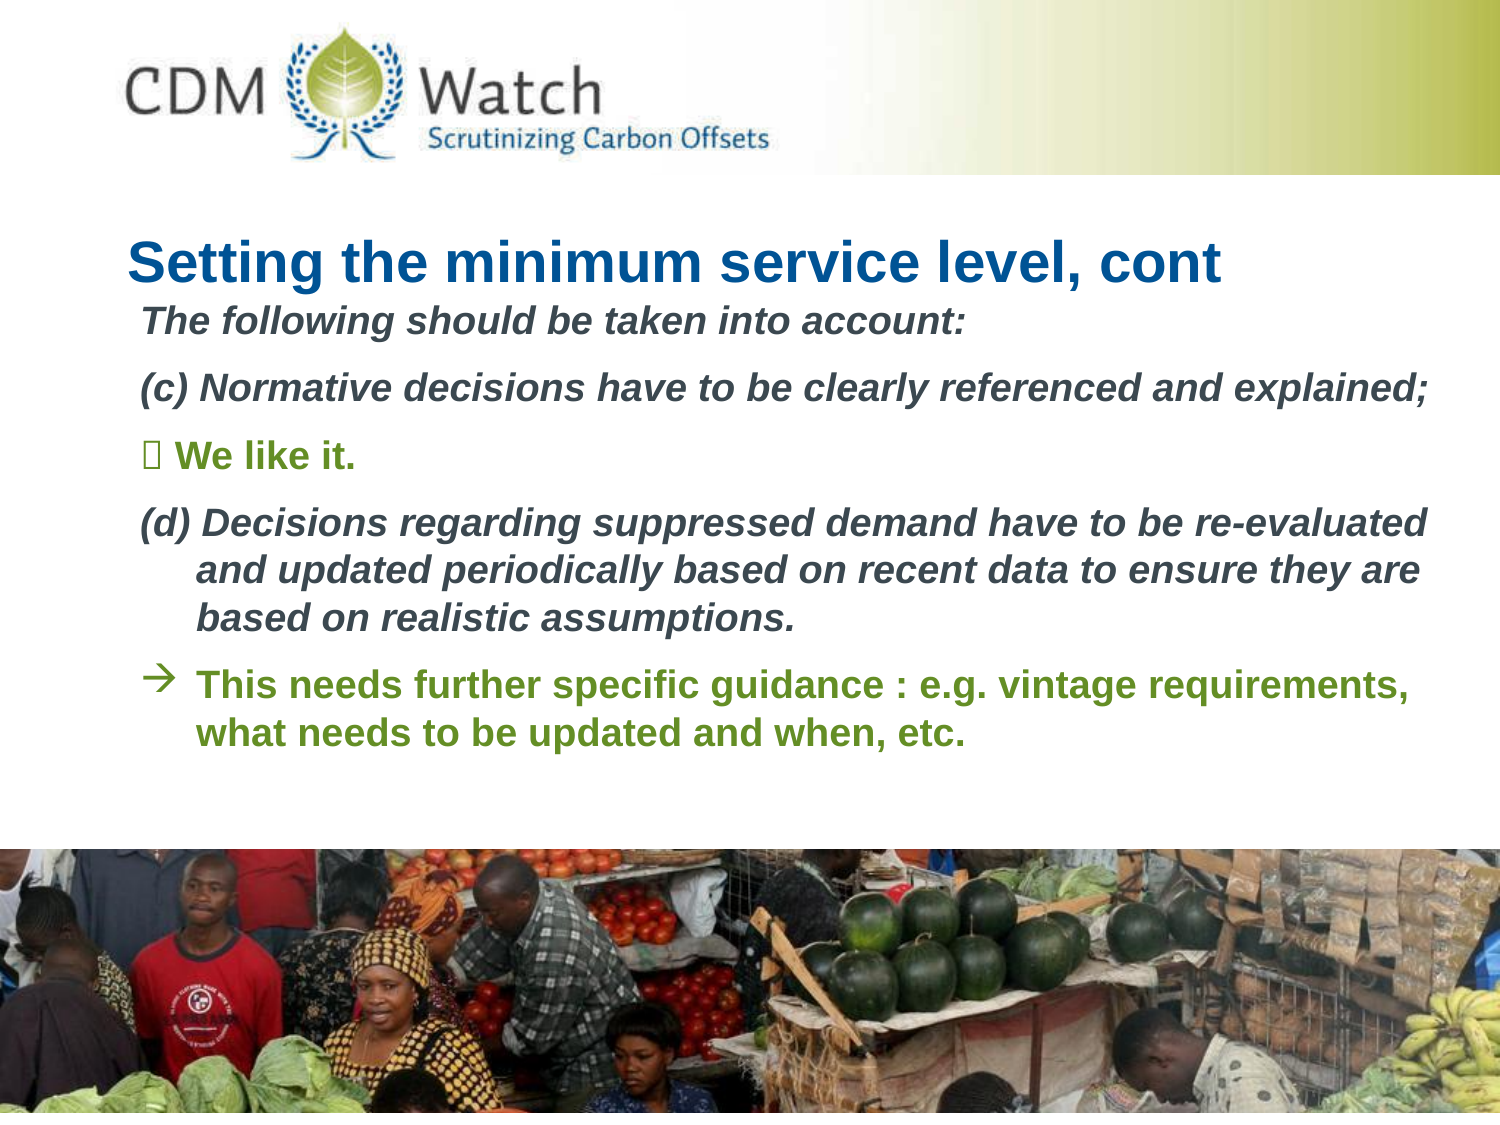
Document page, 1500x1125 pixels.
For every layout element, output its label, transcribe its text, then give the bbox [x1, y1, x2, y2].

picture [0, 0, 1500, 175]
subtitle The following should be taken into account: (c) Normative decisions have to be clearly referenced and explained;  We like it. (d) Decisions regarding suppressed demand have to be re-evaluated and updated periodically based on recent data to ensure they are based on realistic assumptions. This needs further specific guidance : e.g. vintage requirements, what needs to be updated and when, etc. [124, 287, 1500, 849]
title Setting the minimum service level, cont [112, 174, 1413, 344]
picture [0, 849, 1500, 1113]
